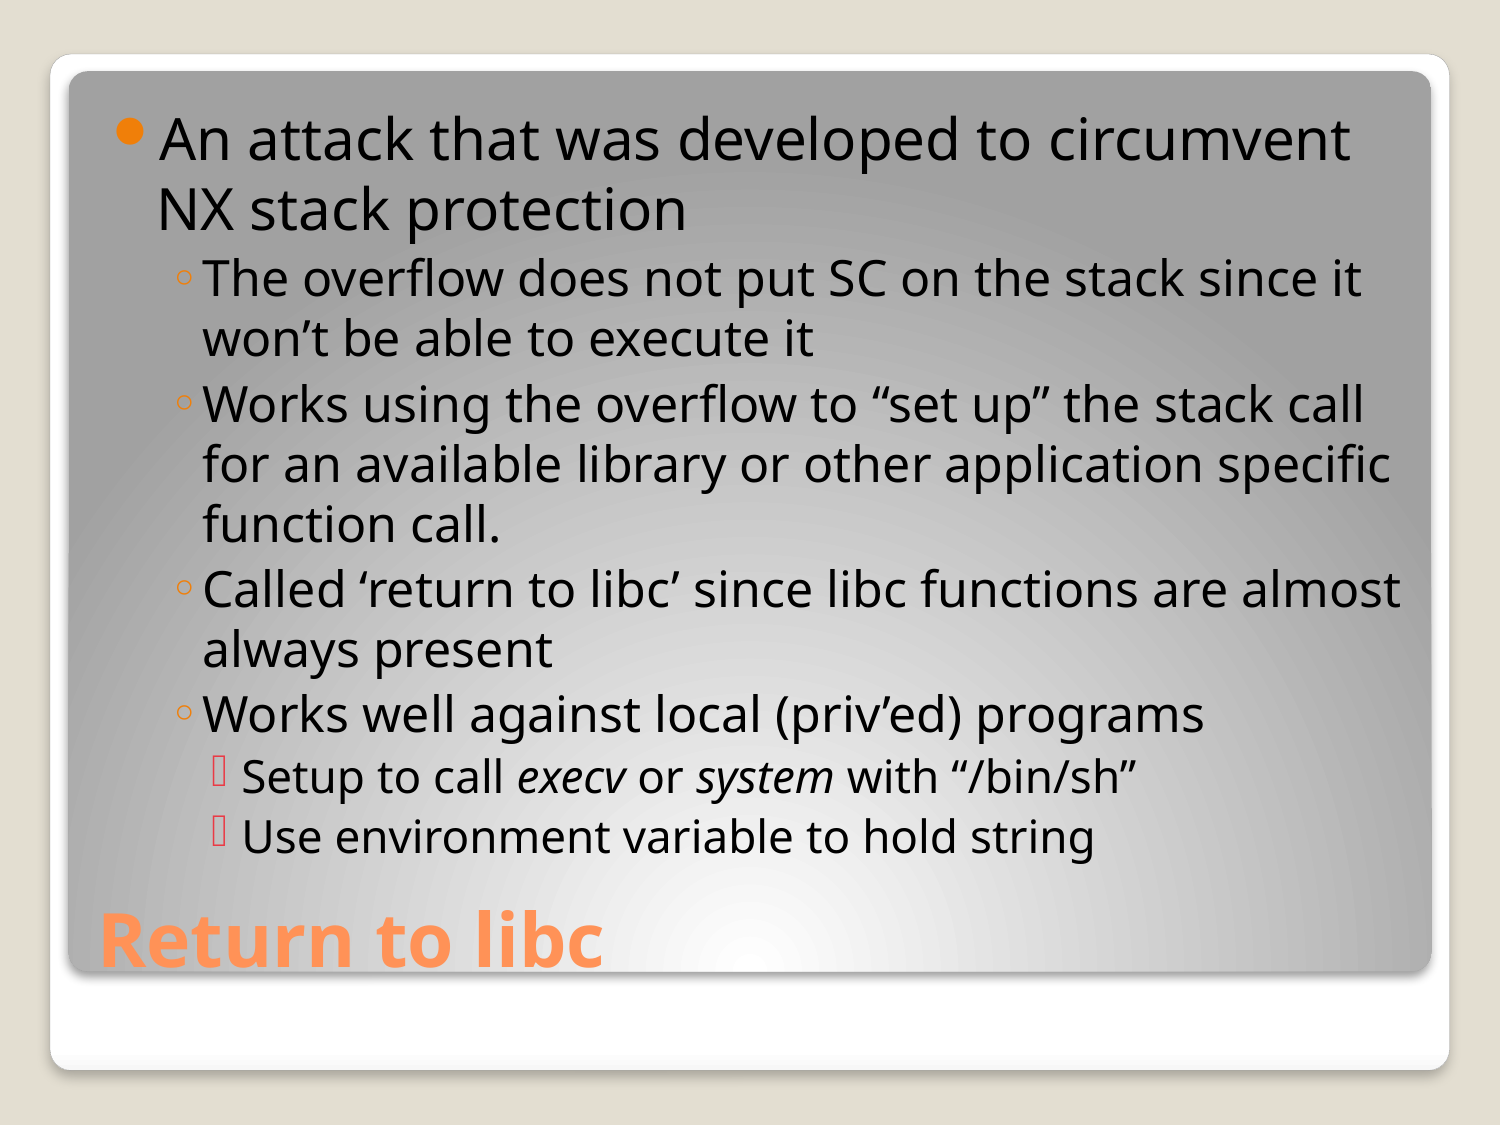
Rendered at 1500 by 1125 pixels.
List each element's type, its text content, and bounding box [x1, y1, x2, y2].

list An attack that was developed to circumvent NX stack protection The overflow does not put SC on the stack since it won’t be able to execute it Works using the overflow to “set up” the stack call for an available library or other application specific function call. Called ‘return to libc’ since libc functions are almost always present Works well against local (priv’ed) programs Setup to call execv or system with “/bin/sh” Use environment variable to hold string [82, 86, 1425, 900]
title Return to libc [82, 900, 1425, 990]
